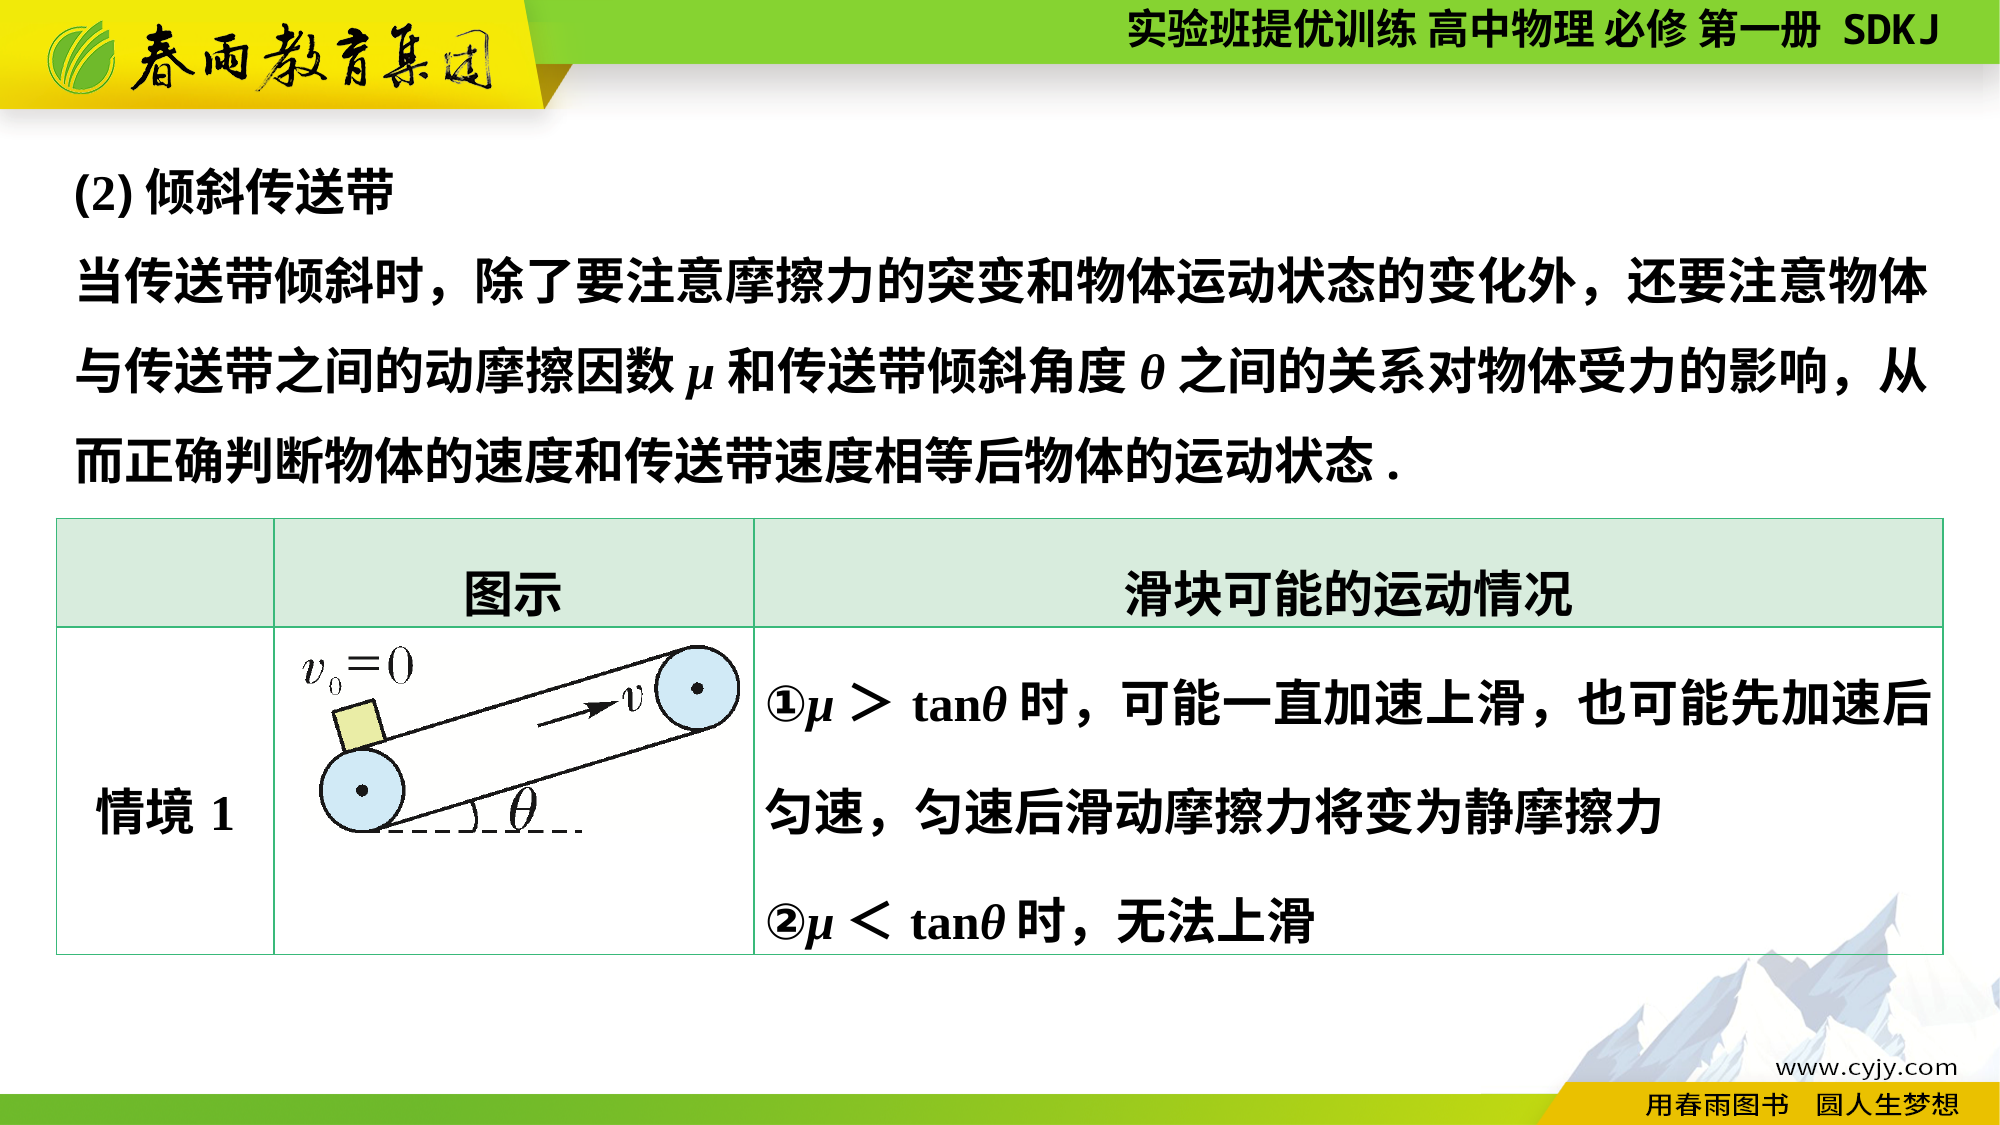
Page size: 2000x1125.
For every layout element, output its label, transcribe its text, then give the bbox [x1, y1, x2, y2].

list (2)倾斜传送带 当传送带倾斜时，除了要注意摩擦力的突变和物体运动状态的变化外，还要注意物体与传送带之间的动摩擦因数μ和传送带倾斜角度θ之间的关系对物体受力的影响，从而正确判断物体的速度和传送带速度相等后物体的运动状态. [59, 122, 1944, 490]
table_header 滑块可能的运动情况 [755, 519, 1942, 626]
table_header [57, 519, 273, 626]
table_header 图示 [275, 519, 753, 626]
table_cell 情境1 [57, 628, 273, 954]
table_cell [275, 628, 753, 954]
table_cell ①μ＞tanθ时，可能一直加速上滑，也可能先加速后匀速，匀速后滑动摩擦力将变为静摩擦力 ②μ＜tanθ时，无法上滑 [755, 628, 1942, 954]
picture [0, 0, 2000, 1125]
